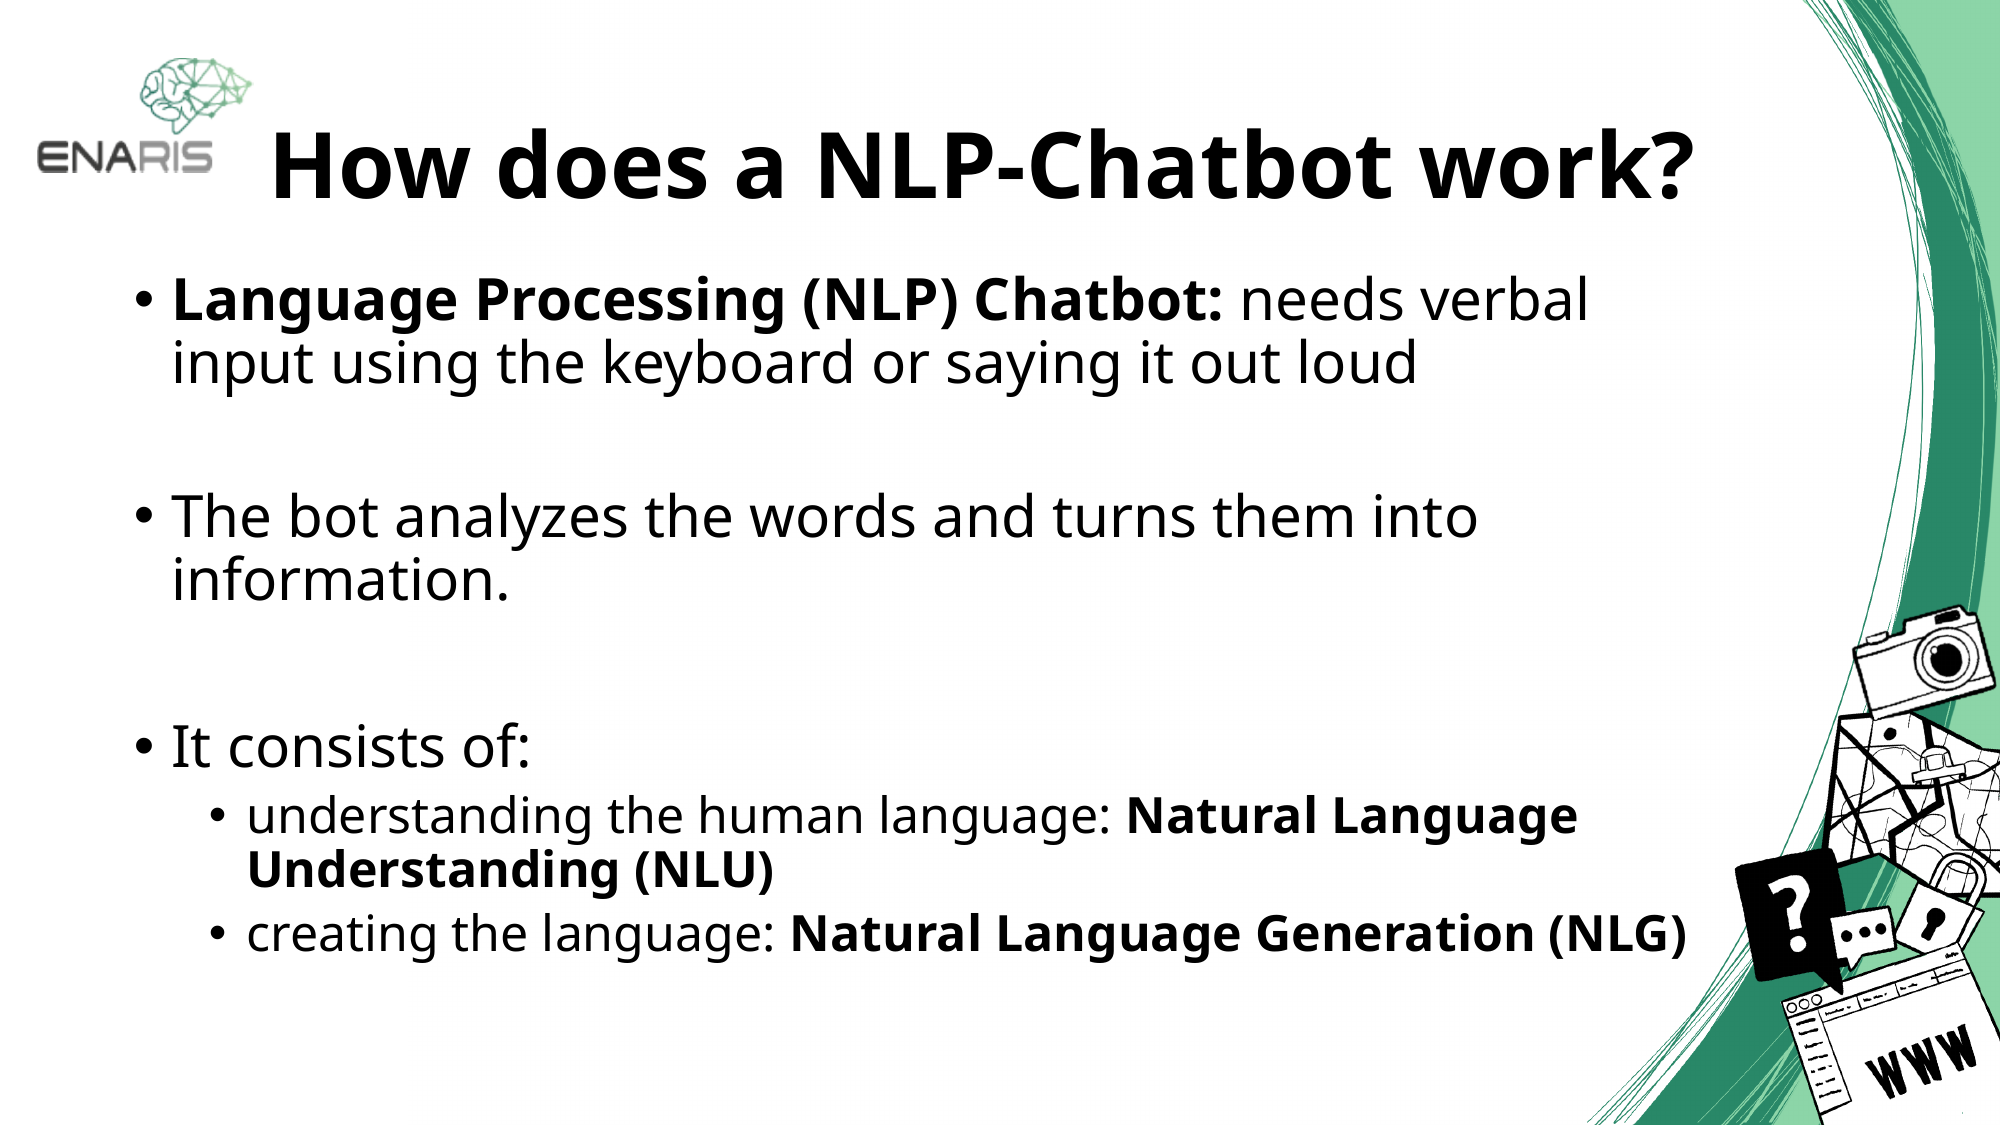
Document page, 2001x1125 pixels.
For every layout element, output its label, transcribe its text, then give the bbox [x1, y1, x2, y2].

picture [37, 58, 254, 173]
picture [408, 0, 2000, 1125]
title How does a NLP-Chatbot work? [253, 59, 1863, 278]
list Language Processing (NLP) Chatbot: needs verbal input using the keyboard or saying it out loud The bot analyzes the words and turns them into information. It consists of: understanding the human language: Natural Language Understanding (NLU) creating the language: Natural Language Generation (NLG) [118, 262, 1728, 1084]
